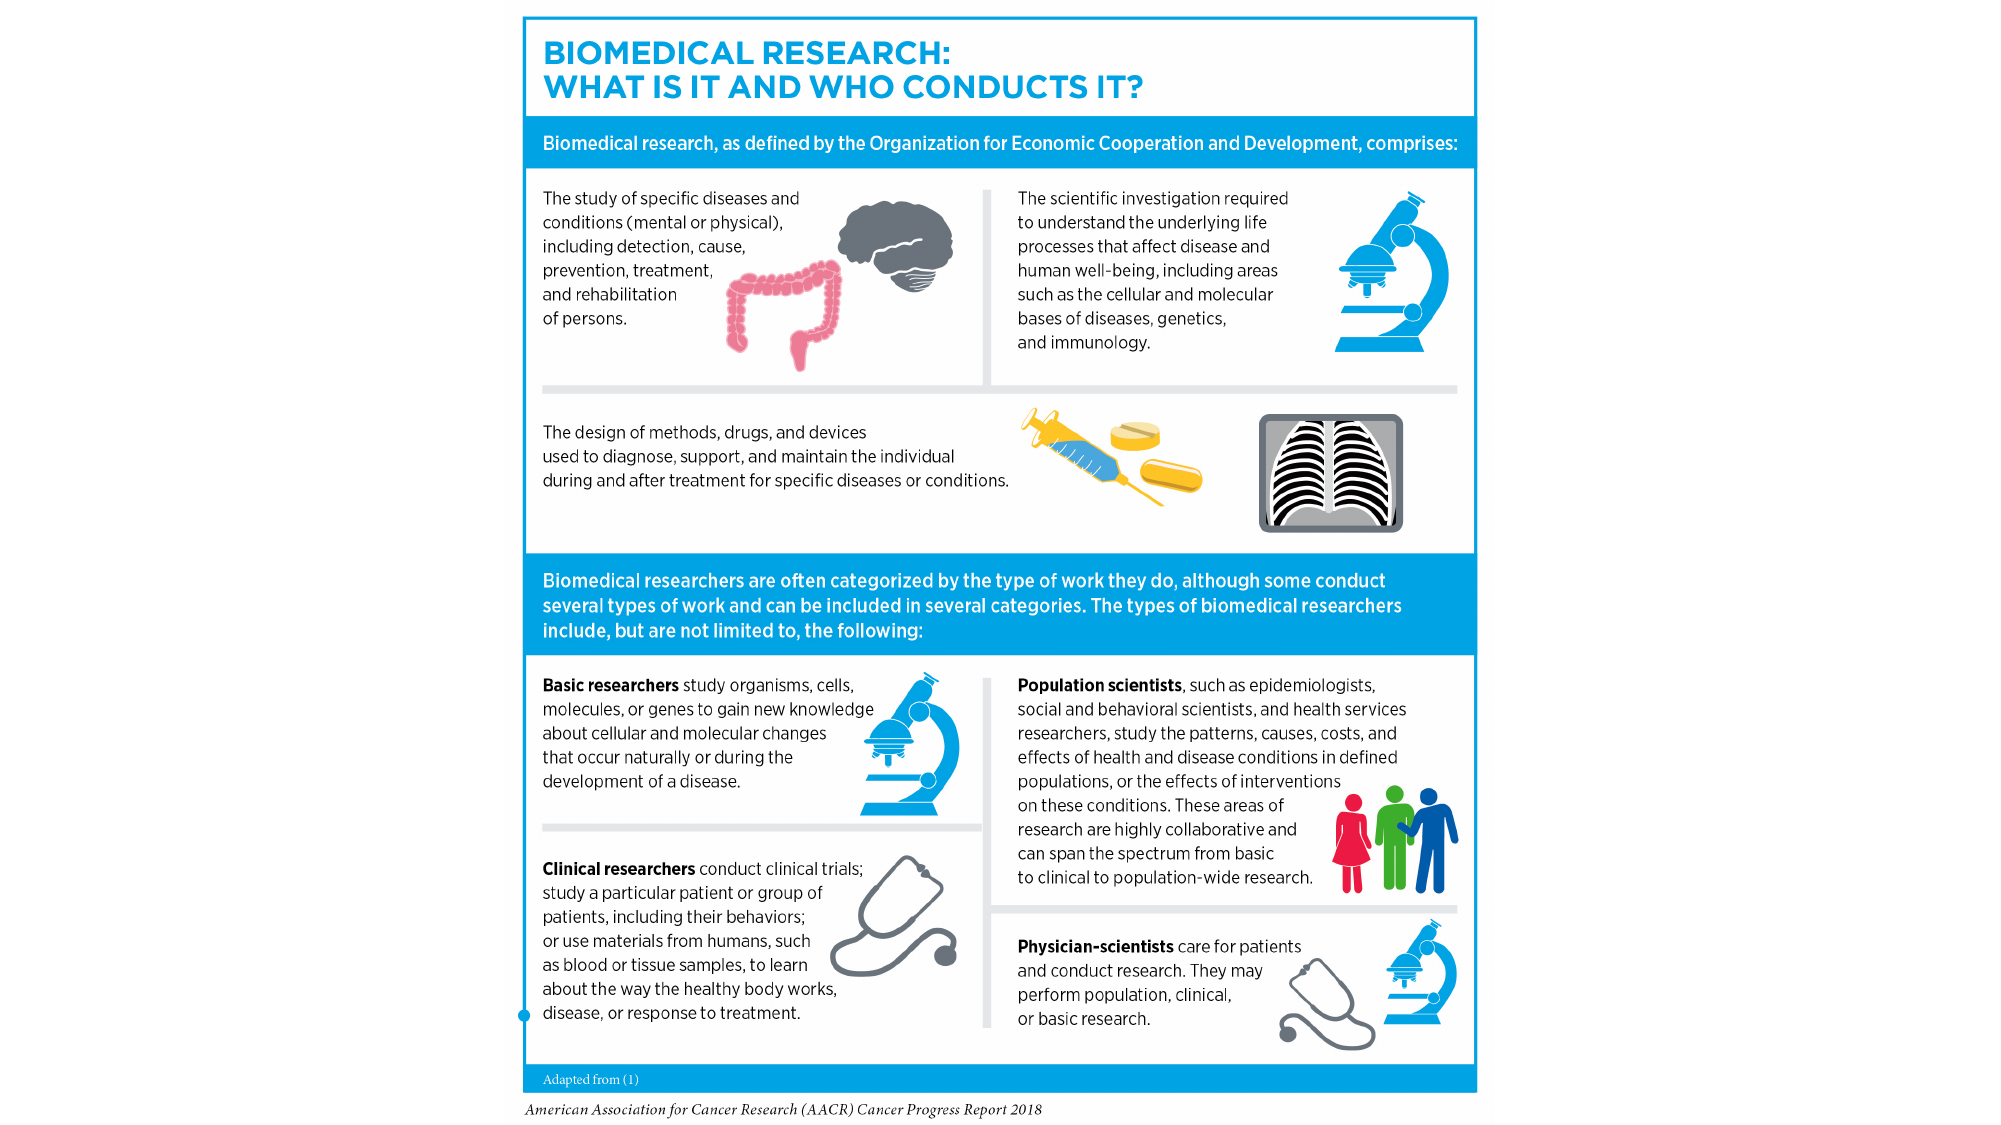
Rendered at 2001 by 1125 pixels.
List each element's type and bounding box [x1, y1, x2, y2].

picture [504, 0, 1494, 1125]
